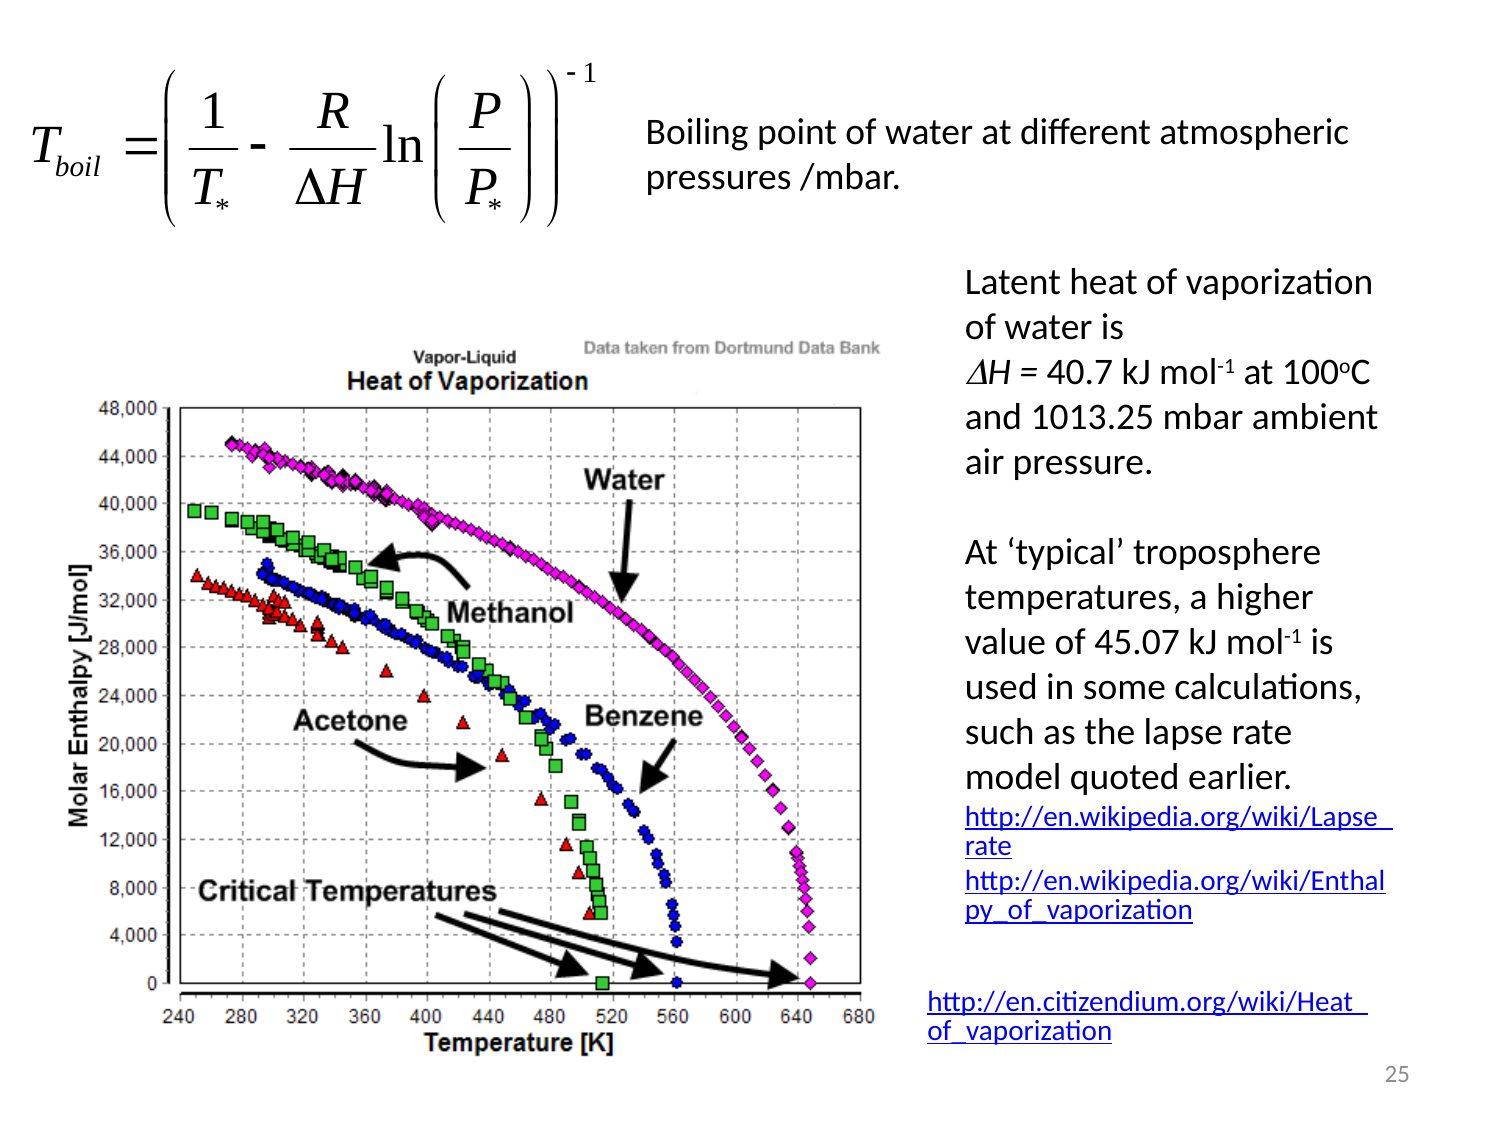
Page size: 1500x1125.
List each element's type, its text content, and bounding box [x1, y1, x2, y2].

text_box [23, 49, 606, 241]
slide_number 25 [1074, 1042, 1425, 1103]
text_box http://en.citizendium.org/wiki/Heat_of_vaporization [912, 974, 1388, 1025]
text_box Boiling point of water at different atmospheric pressures /mbar. [630, 99, 1365, 250]
picture [49, 337, 885, 1076]
text_box Latent heat of vaporization of water is DH = 40.7 kJ mol-1 at 100oC and 1013.25 mbar ambient air pressure. At ‘typical’ troposphere temperatures, a higher value of 45.07 kJ mol-1 is used in some calculations, such as the lapse rate model quoted earlier. http://en.wikipedia.org/wiki/Lapse_rate http://en.wikipedia.org/wiki/Enthalpy_of_vaporization [949, 249, 1413, 875]
